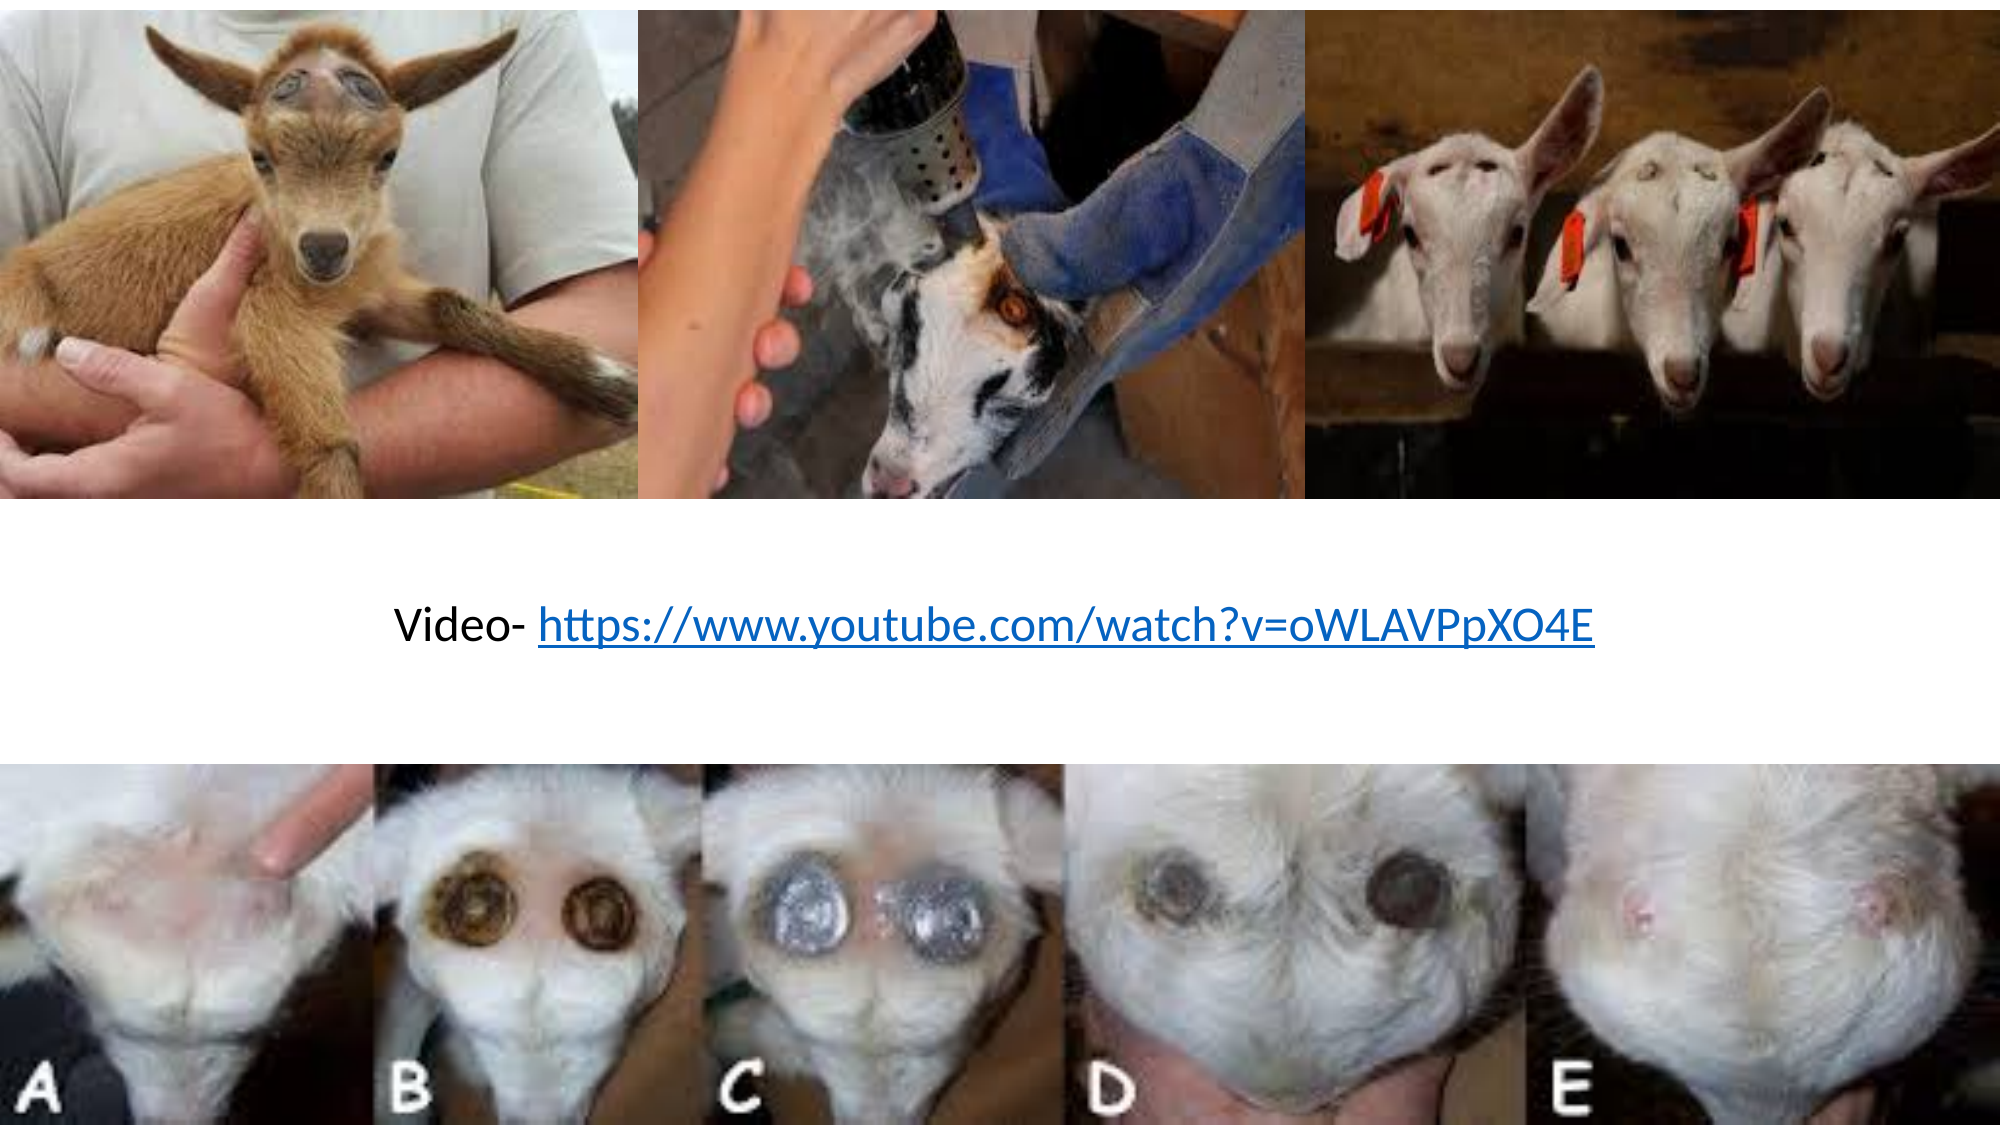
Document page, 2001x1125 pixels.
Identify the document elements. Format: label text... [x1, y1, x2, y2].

picture [0, 764, 2000, 1125]
picture [0, 10, 2000, 499]
subtitle Video- https://www.youtube.com/watch?v=oWLAVPpXO4E [249, 590, 1750, 728]
